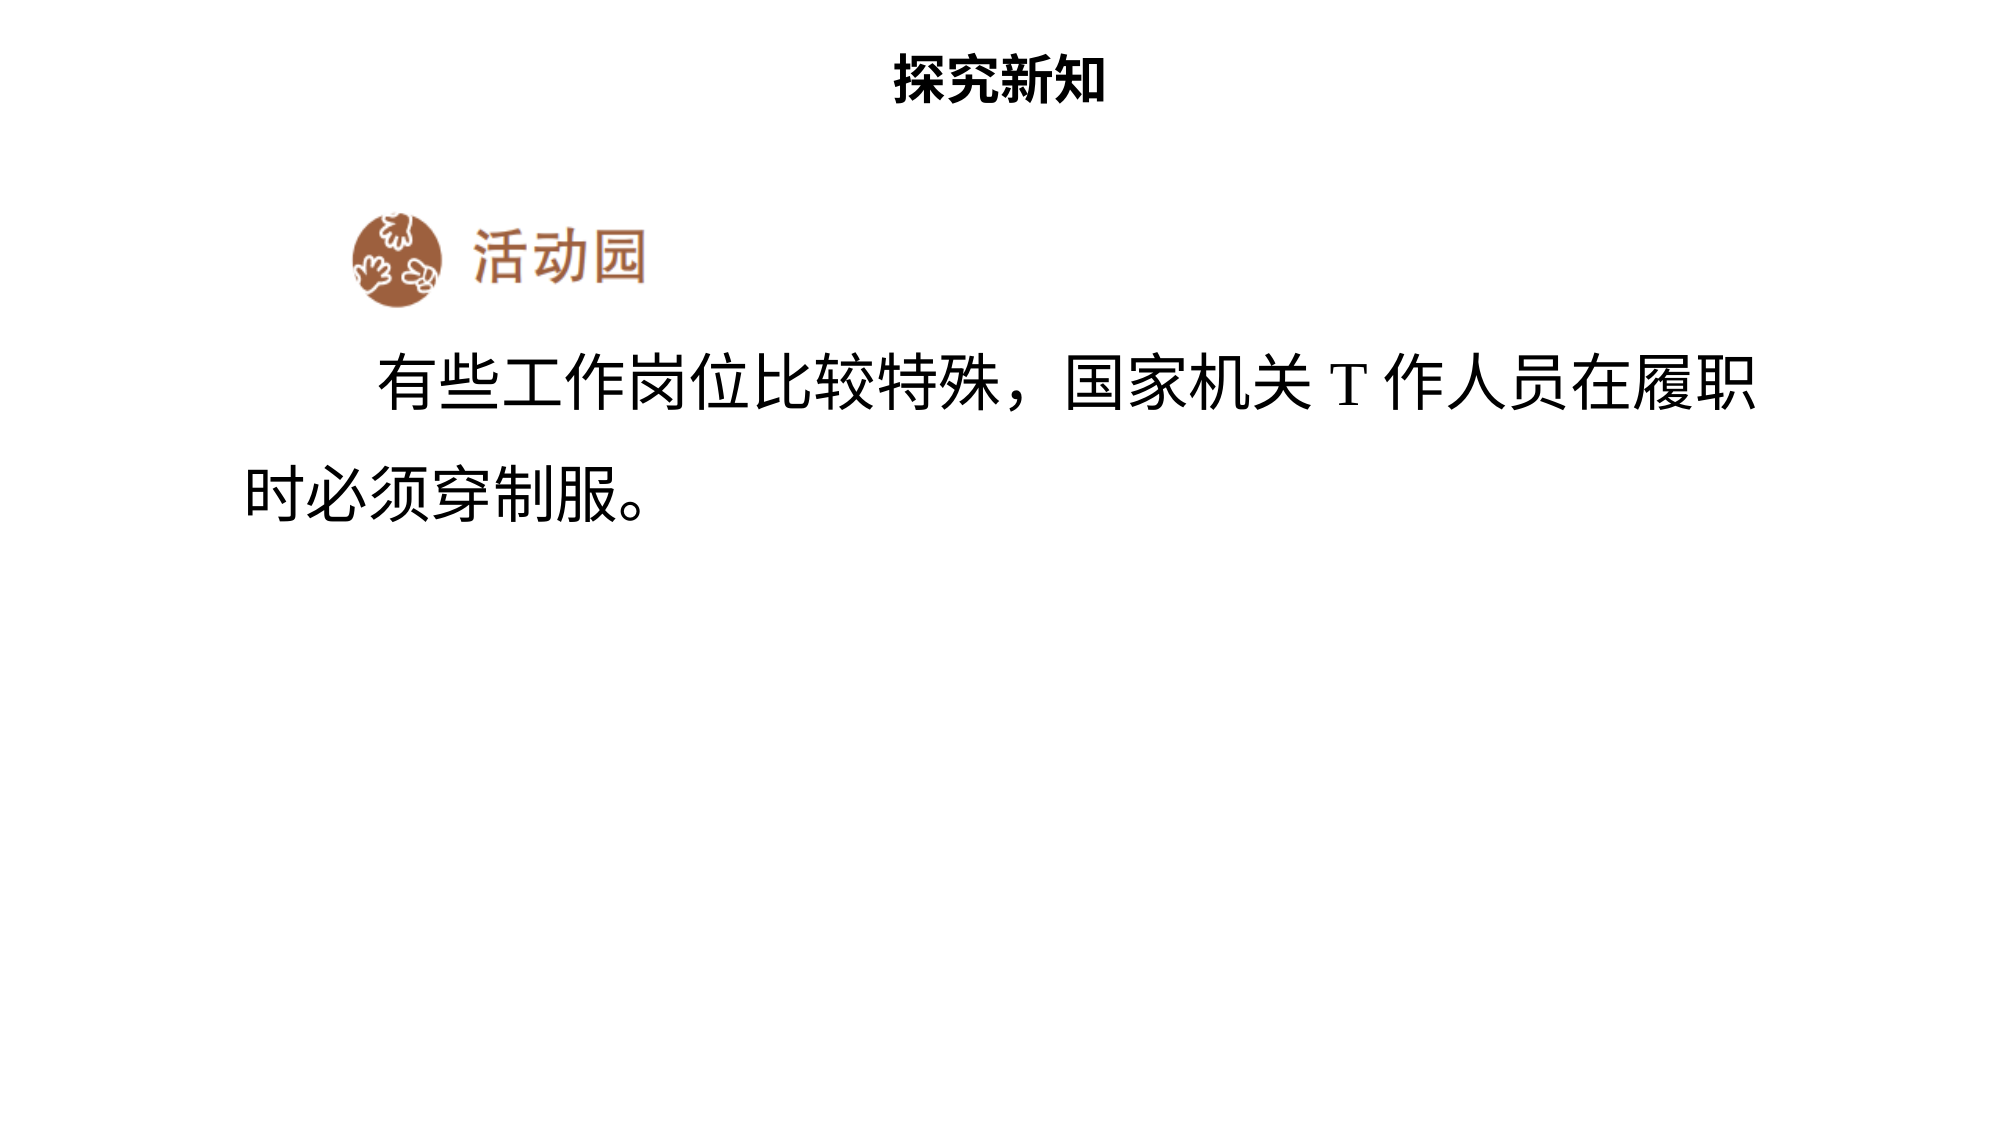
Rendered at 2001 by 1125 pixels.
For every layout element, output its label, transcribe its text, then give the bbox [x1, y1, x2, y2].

text_box 有些工作岗位比较特殊，国家机关T作人员在履职时必须穿制服。 [228, 297, 1773, 651]
title 探究新知 [193, 38, 1808, 119]
picture [350, 207, 650, 313]
